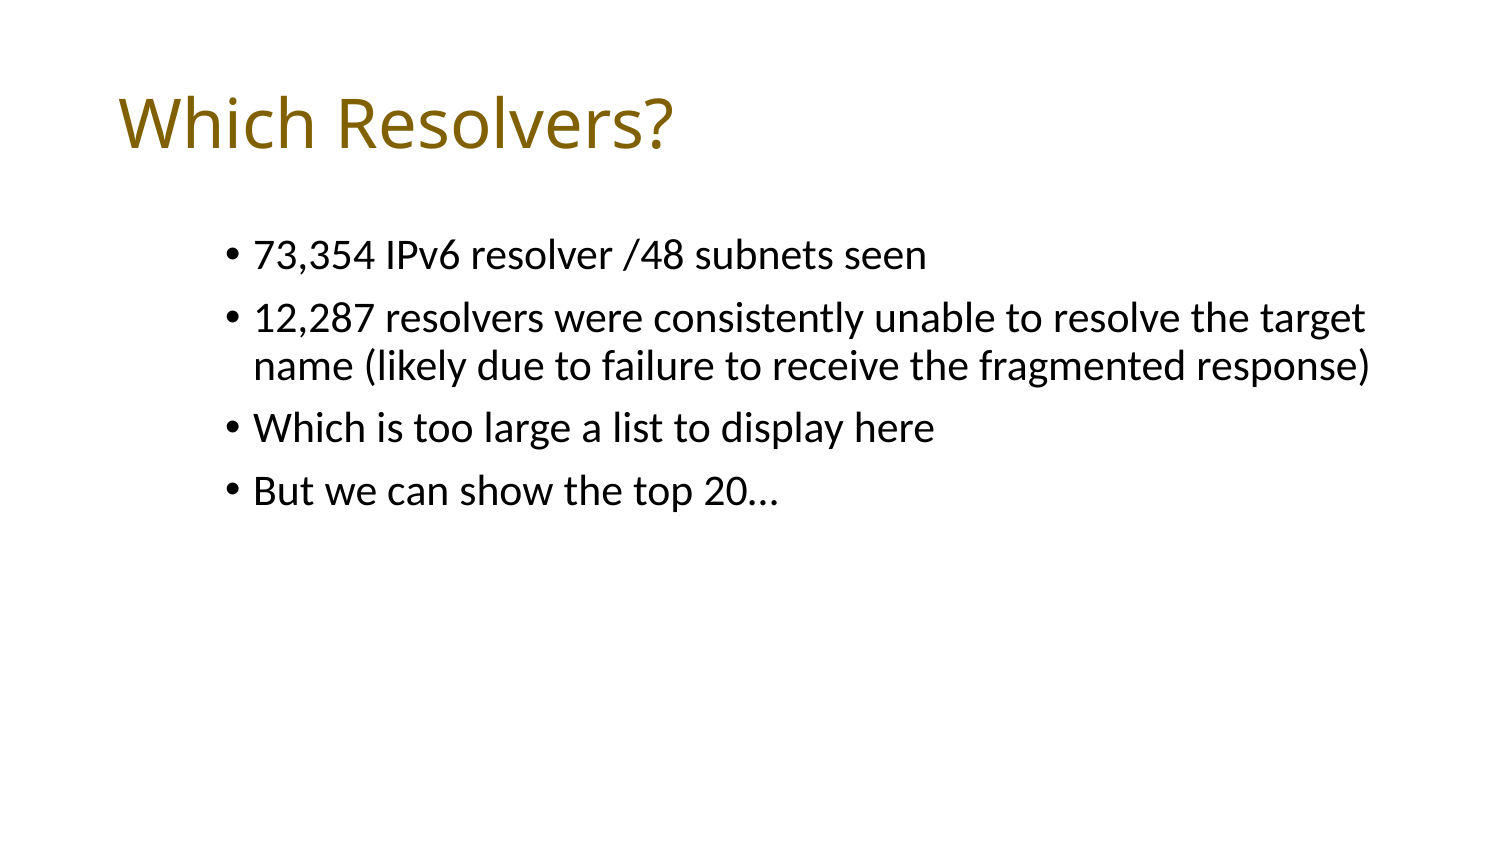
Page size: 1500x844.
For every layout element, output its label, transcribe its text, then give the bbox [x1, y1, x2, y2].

list 73,354 IPv6 resolver /48 subnets seen 12,287 resolvers were consistently unable to resolve the target name (likely due to failure to receive the fragmented response) Which is too large a list to display here But we can show the top 20… [210, 224, 1397, 760]
title Which Resolvers? [103, 44, 1397, 208]
